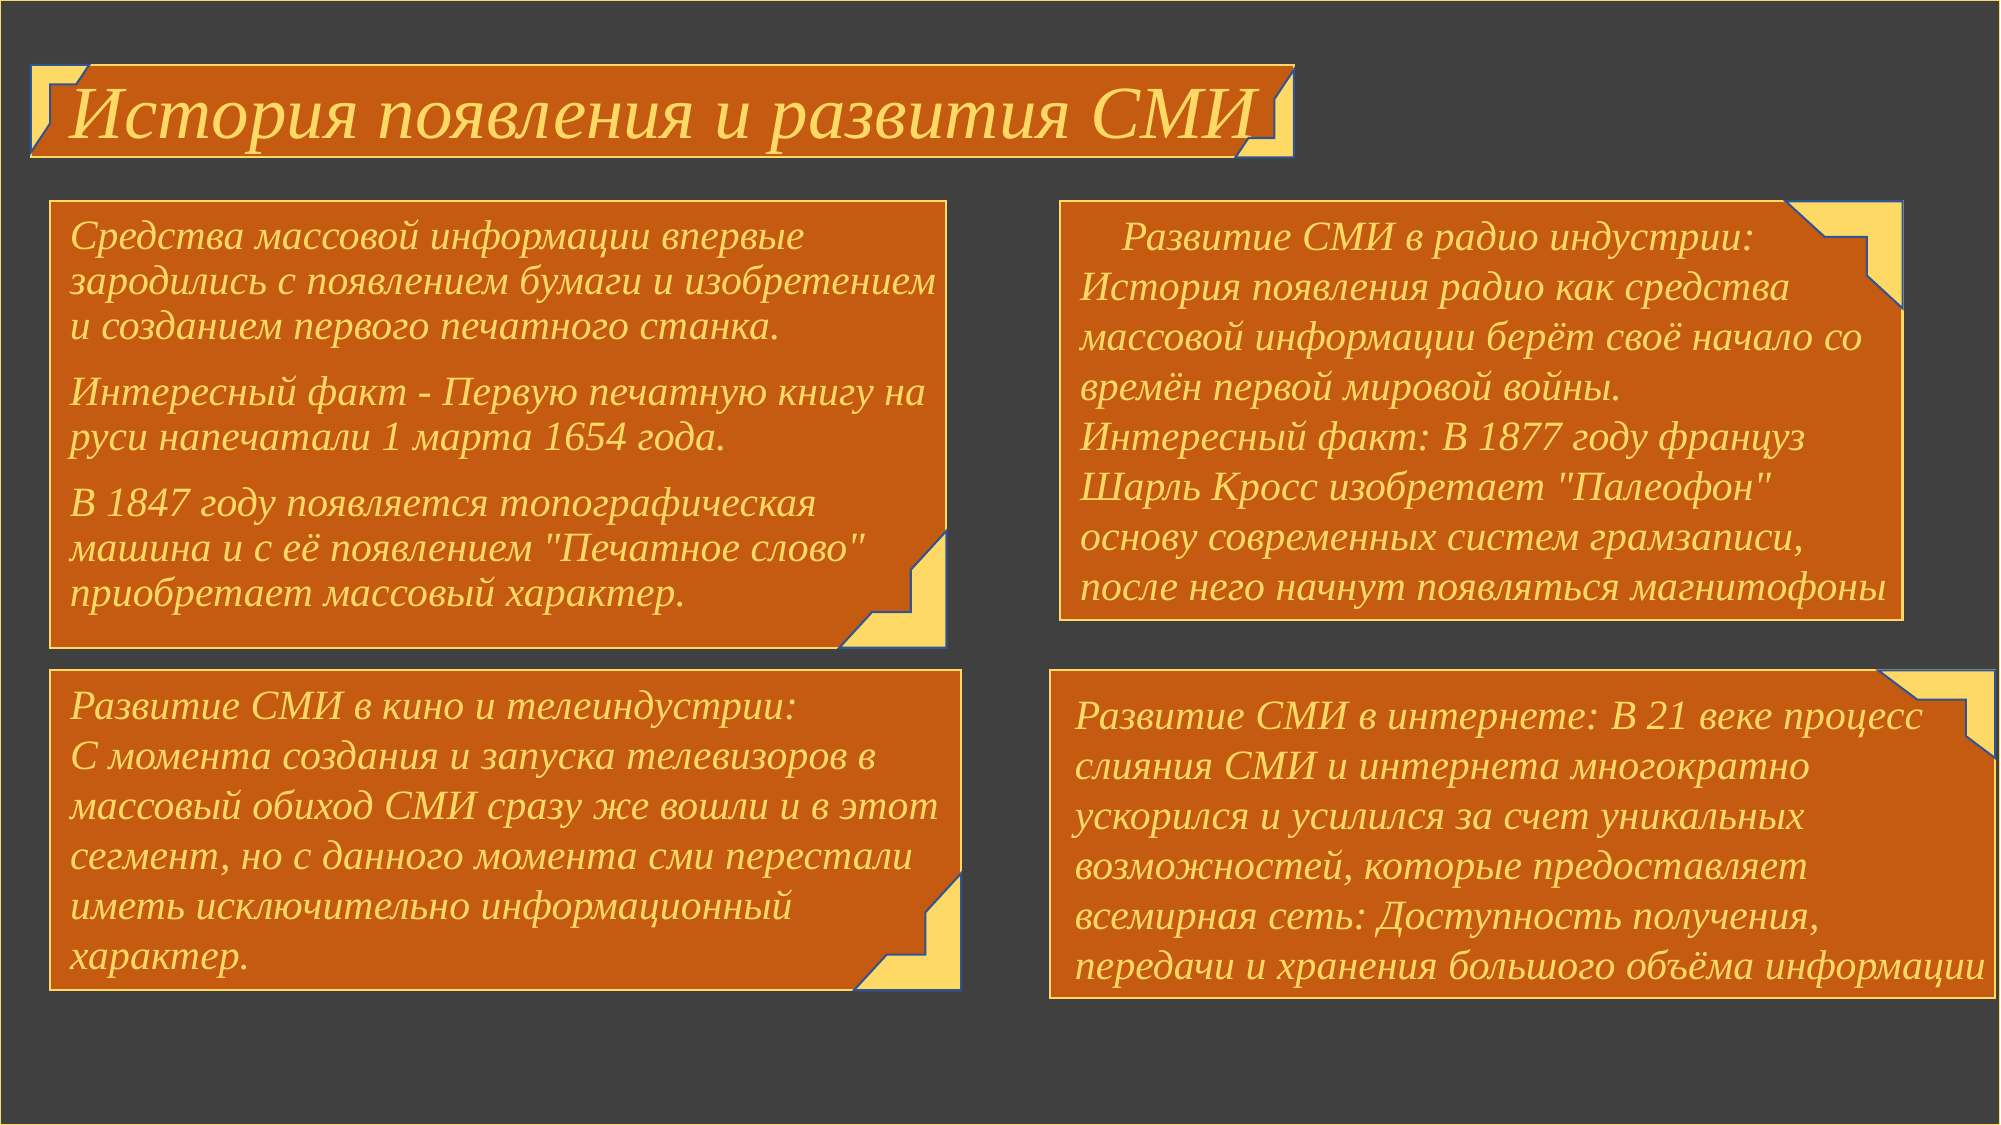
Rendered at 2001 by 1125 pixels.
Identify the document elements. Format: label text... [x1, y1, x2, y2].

text_box Развитие СМИ в радио индустрии: История появления радио как средства массовой информации берёт своё начало со времён первой мировой войны. Интересный факт: В 1877 году француз Шарль Кросс изобретает "Палеофон" основу современных систем грамзаписи, после него начнут появляться магнитофоны [1064, 201, 1908, 617]
text_box [49, 669, 962, 991]
text_box [49, 200, 947, 649]
text_box [1233, 66, 1295, 159]
text_box [1875, 669, 1997, 761]
text_box [1049, 669, 1996, 999]
text_box [1059, 200, 1904, 621]
text_box Развитие СМИ в интернете: В 21 веке процесс слияния СМИ и интернета многократно ускорился и усилился за счет уникальных возможностей, которые предоставляет всемирная сеть: Доступность получения, передачи и хранения большого объёма информации [1060, 680, 2000, 996]
text_box [29, 63, 92, 156]
list Средства массовой информации впервые зародились с появлением бумаги и изобретением и созданием первого печатного станка. Интересный факт - Первую печатную книгу на руси напечатали 1 марта 1654 года. В 1847 году появляется топографическая машина и с её появлением "Печатное слово" приобретает массовый характер. [54, 205, 973, 642]
text_box [30, 86, 54, 158]
text_box [836, 528, 948, 649]
text_box Развитие СМИ в кино и телеиндустрии: С момента создания и запуска телевизоров в массовый обиход СМИ сразу же вошли и в этот сегмент, но с данного момента сми перестали иметь исключительно информационный характер. [55, 670, 957, 986]
text_box [851, 870, 963, 992]
title История появления и развития СМИ [54, 65, 1295, 163]
text_box [0, 0, 2000, 1125]
text_box [1783, 200, 1904, 311]
